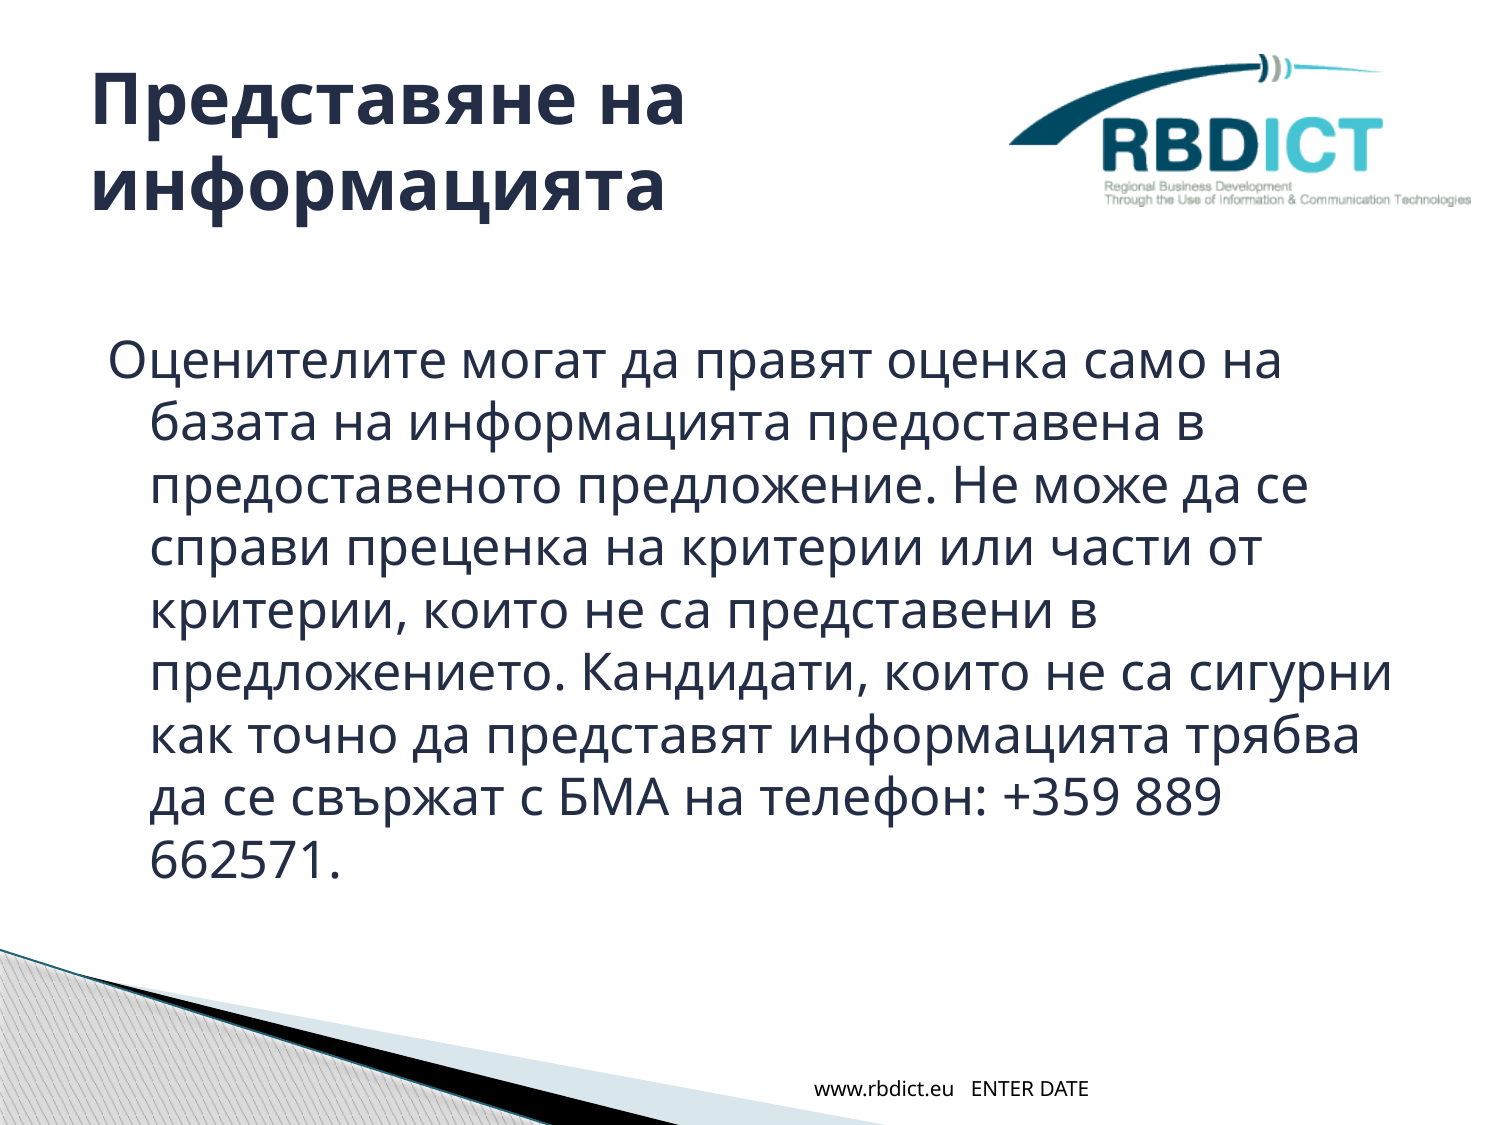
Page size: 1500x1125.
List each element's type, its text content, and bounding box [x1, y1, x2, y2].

list Оценителите могат да правят оценка само на базата на информацията предоставена в предоставеното предложение. Не може да се справи преценка на критерии или части от критерии, които не са представени в предложението. Кандидати, които не са сигурни как точно да представят информацията трябва да се свържат с БМА на телефон: +359 889 662571. [74, 242, 1426, 986]
footer www.rbdict.eu ENTER DATE [718, 1051, 1105, 1112]
picture [1425, 54, 1471, 207]
title Представяне на информацията [75, 45, 1425, 233]
